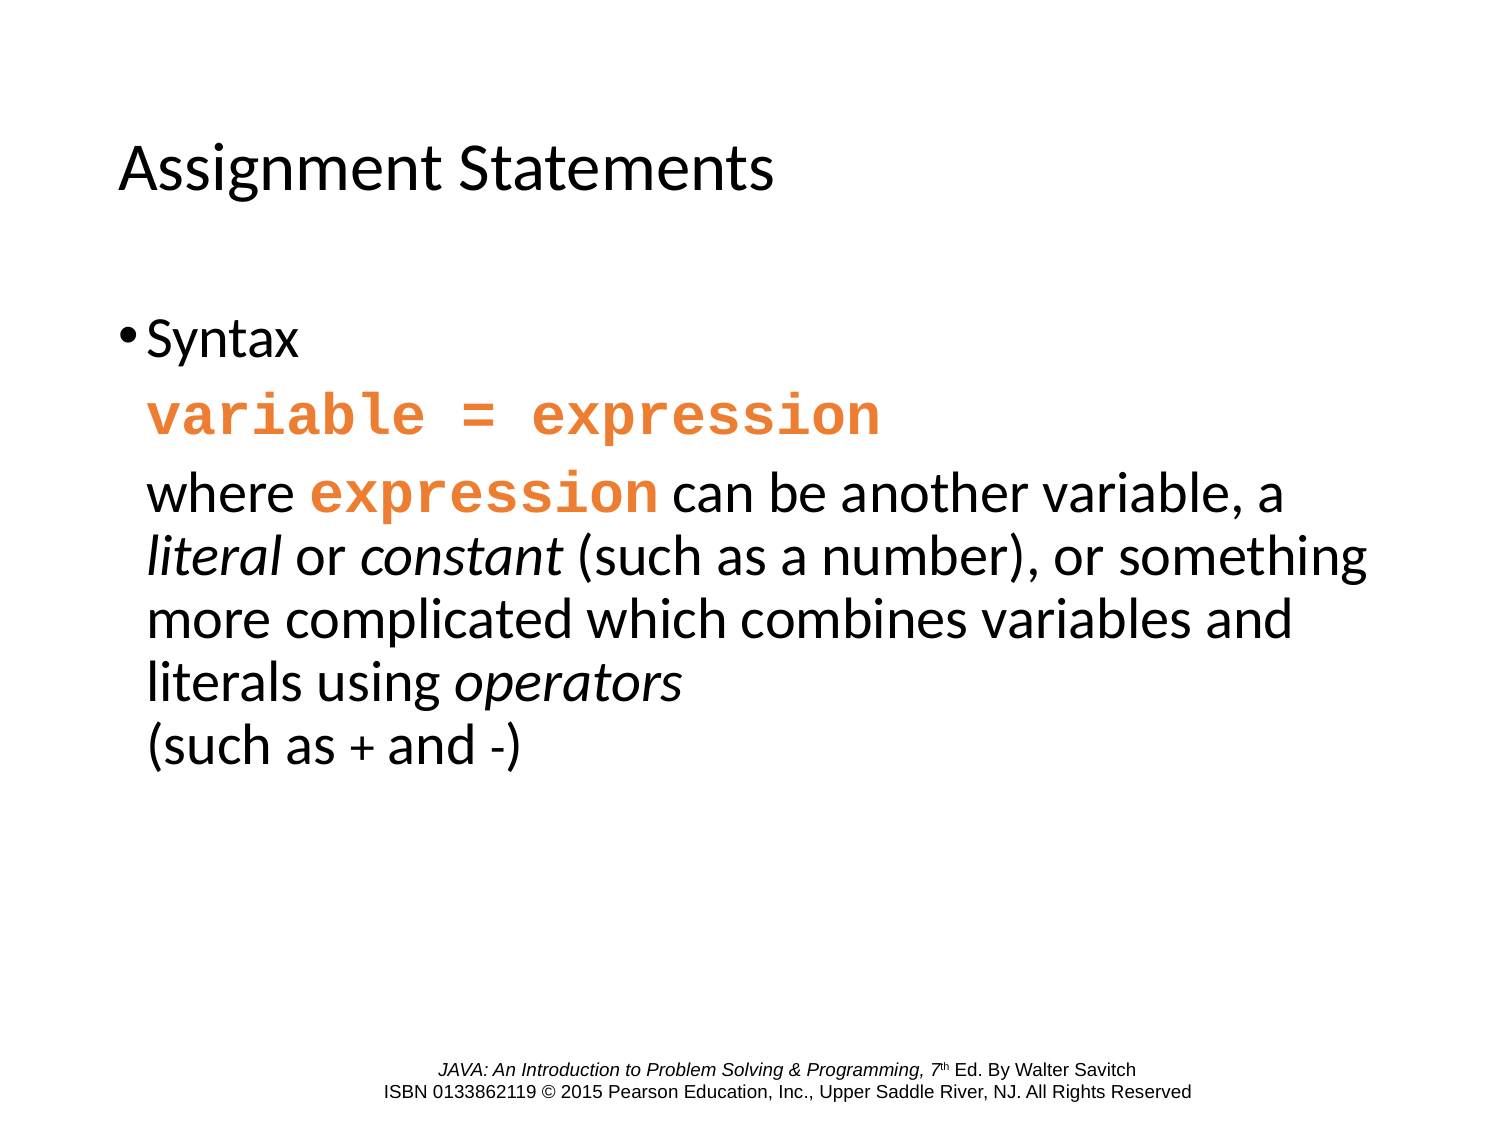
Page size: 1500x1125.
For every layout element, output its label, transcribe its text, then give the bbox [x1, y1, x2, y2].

title Assignment Statements [103, 59, 1397, 278]
list Syntax variable = expression where expression can be another variable, a literal or constant (such as a number), or something more complicated which combines variables and literals using operators (such as + and -) [103, 299, 1397, 1014]
